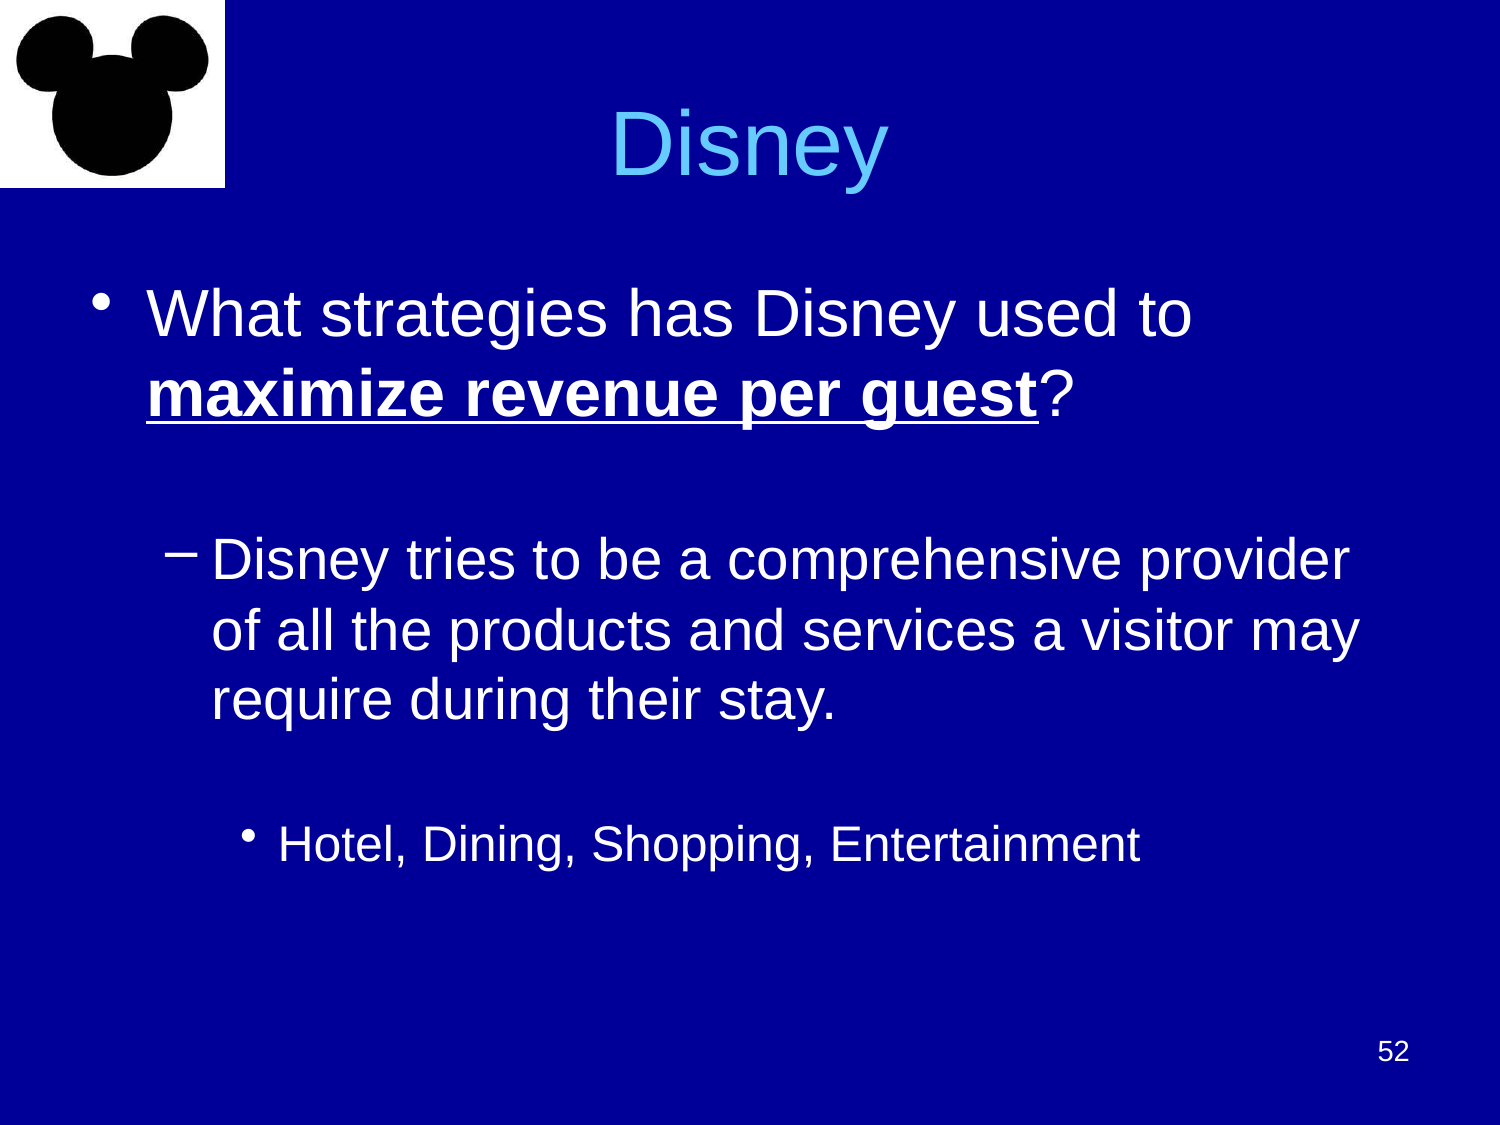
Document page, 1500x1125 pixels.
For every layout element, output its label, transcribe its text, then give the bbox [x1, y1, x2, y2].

list What strategies has Disney used to maximize revenue per guest? Disney tries to be a comprehensive provider of all the products and services a visitor may require during their stay. Hotel, Dining, Shopping, Entertainment [74, 262, 1426, 1006]
picture [0, 0, 226, 188]
slide_number 52 [1074, 1024, 1425, 1103]
title Disney [74, 44, 1426, 233]
